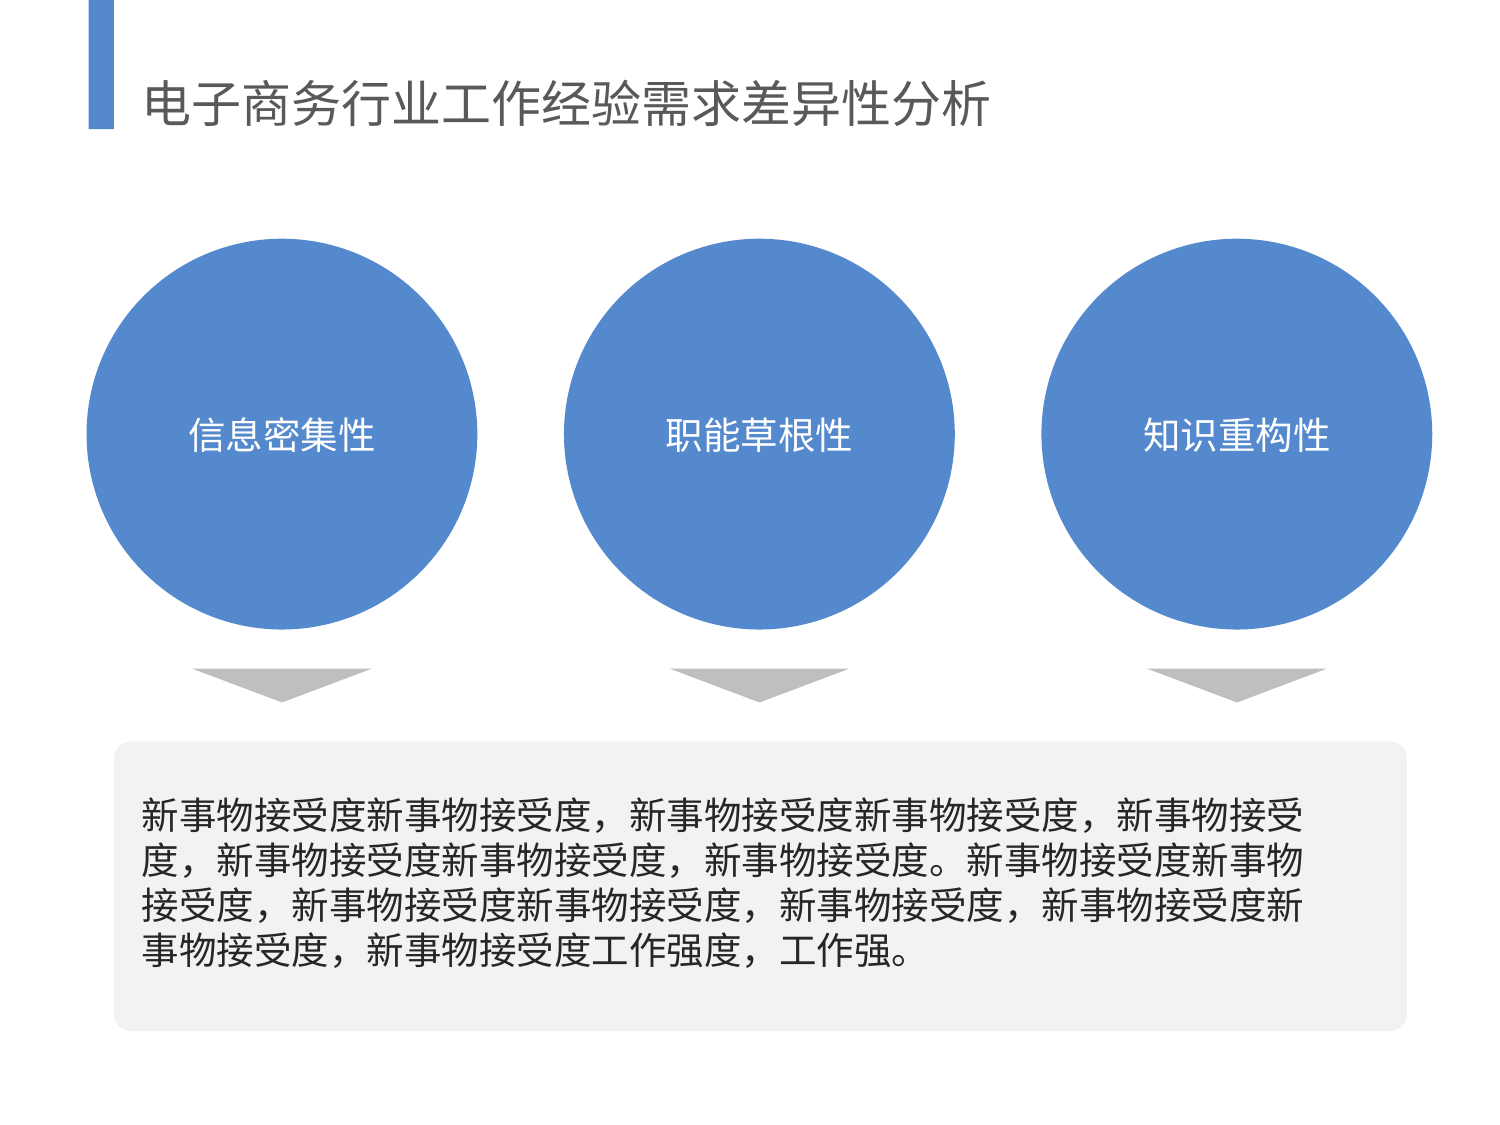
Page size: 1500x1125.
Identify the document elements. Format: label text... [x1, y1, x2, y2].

text_box 电子商务行业工作经验需求差异性分析 [126, 64, 1223, 140]
text_box 知识重构性 [1040, 237, 1434, 631]
text_box [1146, 667, 1328, 704]
text_box 新事物接受度新事物接受度，新事物接受度新事物接受度，新事物接受度，新事物接受度新事物接受度，新事物接受度。新事物接受度新事物接受度，新事物接受度新事物接受度，新事物接受度，新事物接受度新事物接受度，新事物接受度工作强度，工作强。 [126, 784, 1327, 1025]
text_box 信息密集性 [85, 237, 479, 631]
text_box [112, 740, 1408, 1033]
text_box 职能草根性 [562, 237, 956, 631]
text_box [191, 667, 373, 704]
text_box [669, 667, 850, 704]
text_box [88, 0, 115, 130]
